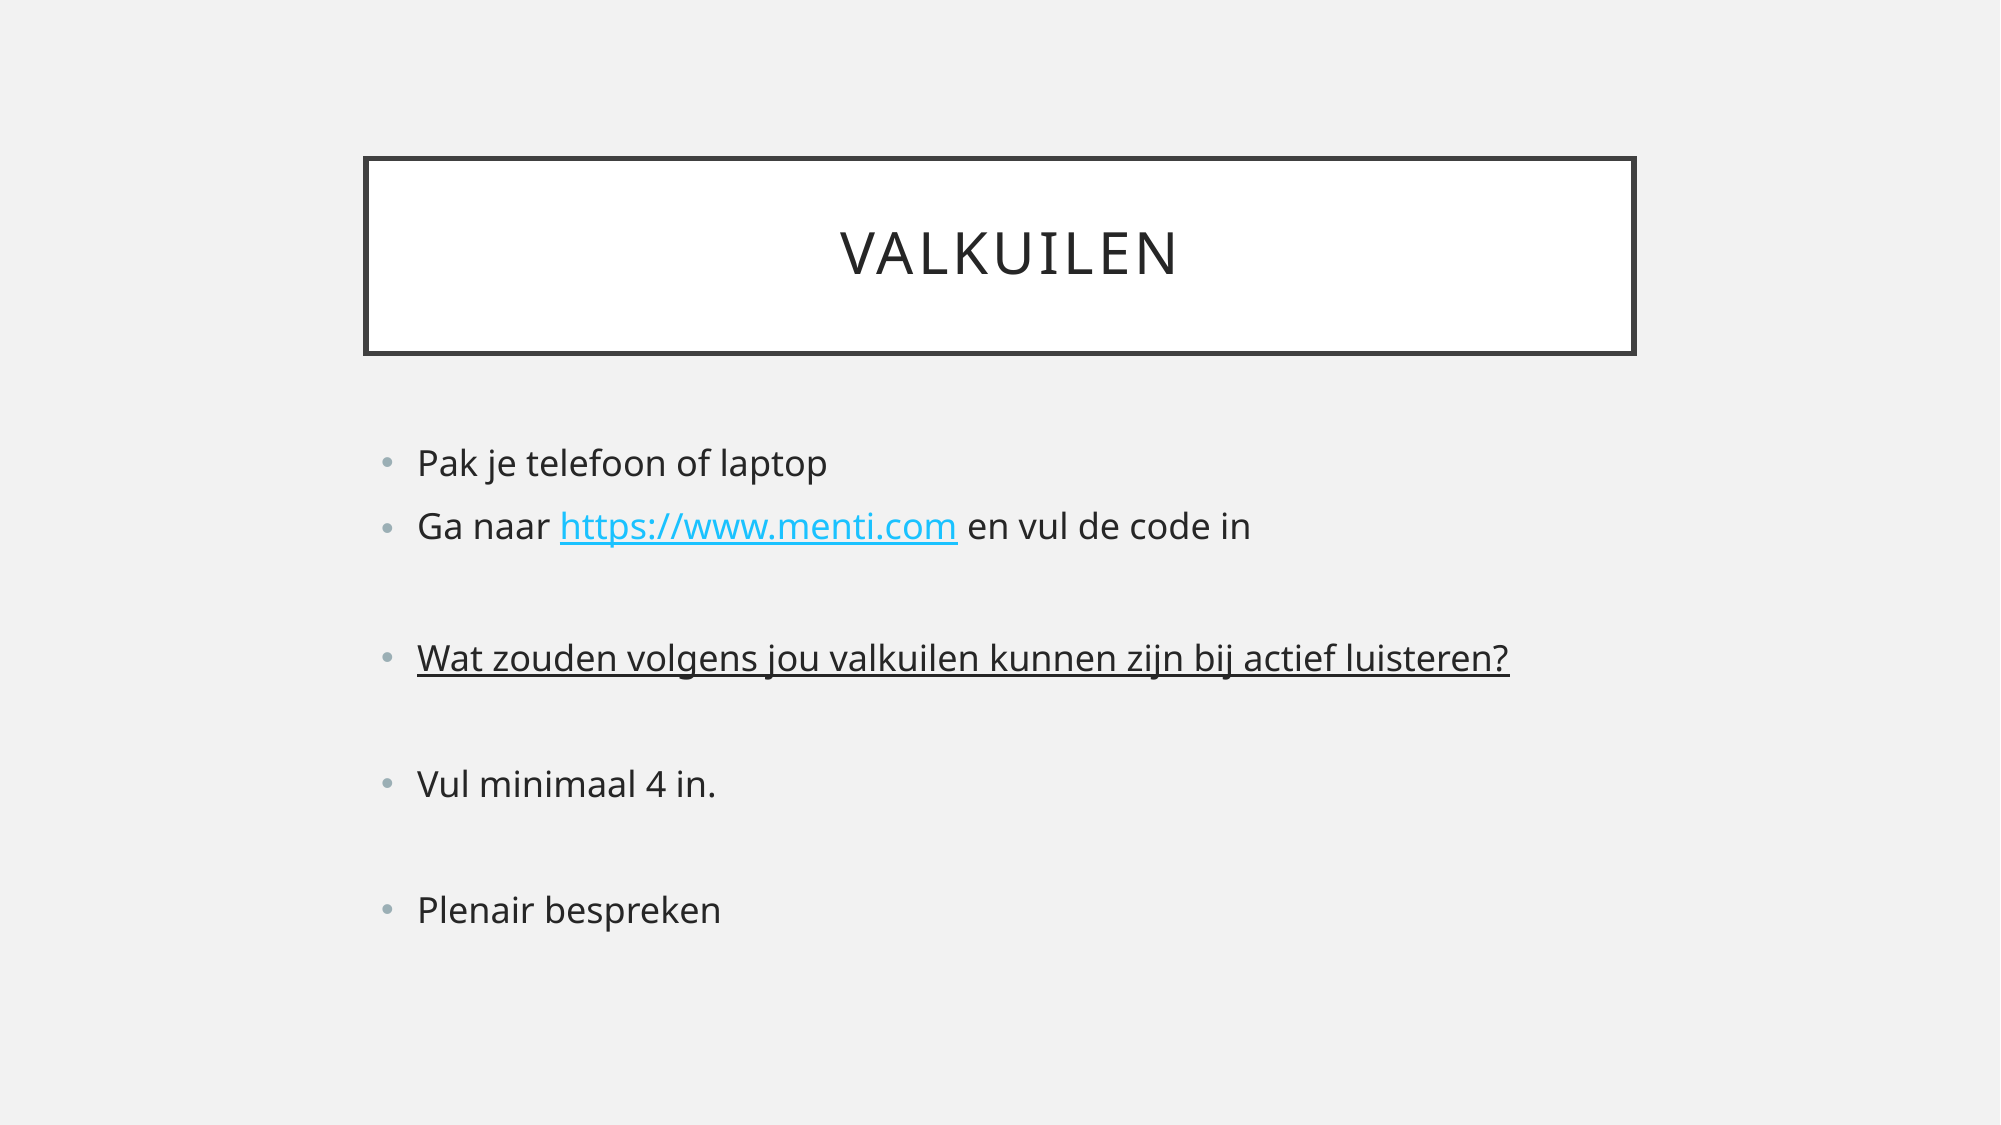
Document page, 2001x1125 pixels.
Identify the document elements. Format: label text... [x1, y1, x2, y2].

list Pak je telefoon of laptop Ga naar https://www.menti.com en vul de code in Wat zouden volgens jou valkuilen kunnen zijn bij actief luisteren? Vul minimaal 4 in. Plenair bespreken [366, 432, 1634, 942]
title Valkuilen [363, 156, 1637, 356]
